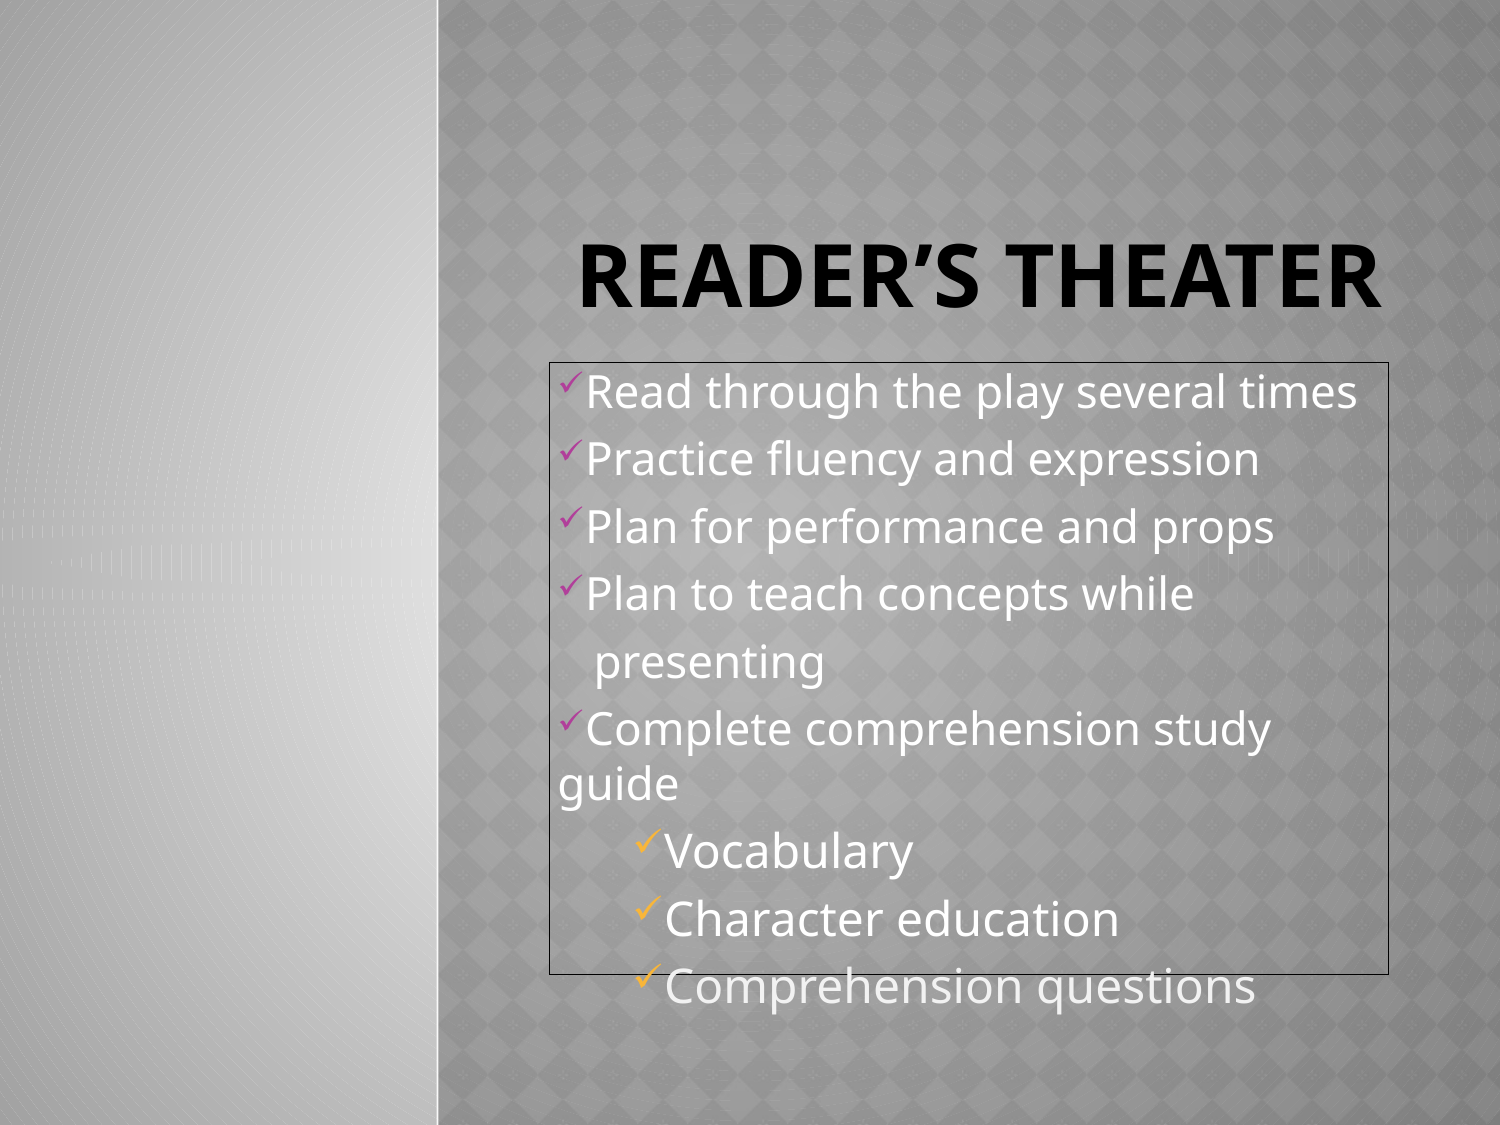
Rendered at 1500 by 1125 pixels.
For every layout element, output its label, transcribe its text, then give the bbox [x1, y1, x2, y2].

subtitle Read through the play several times Practice fluency and expression Plan for performance and props Plan to teach concepts while presenting Complete comprehension study guide Vocabulary Character education Comprehension questions [549, 362, 1389, 975]
title Reader’s theater [552, 87, 1390, 325]
